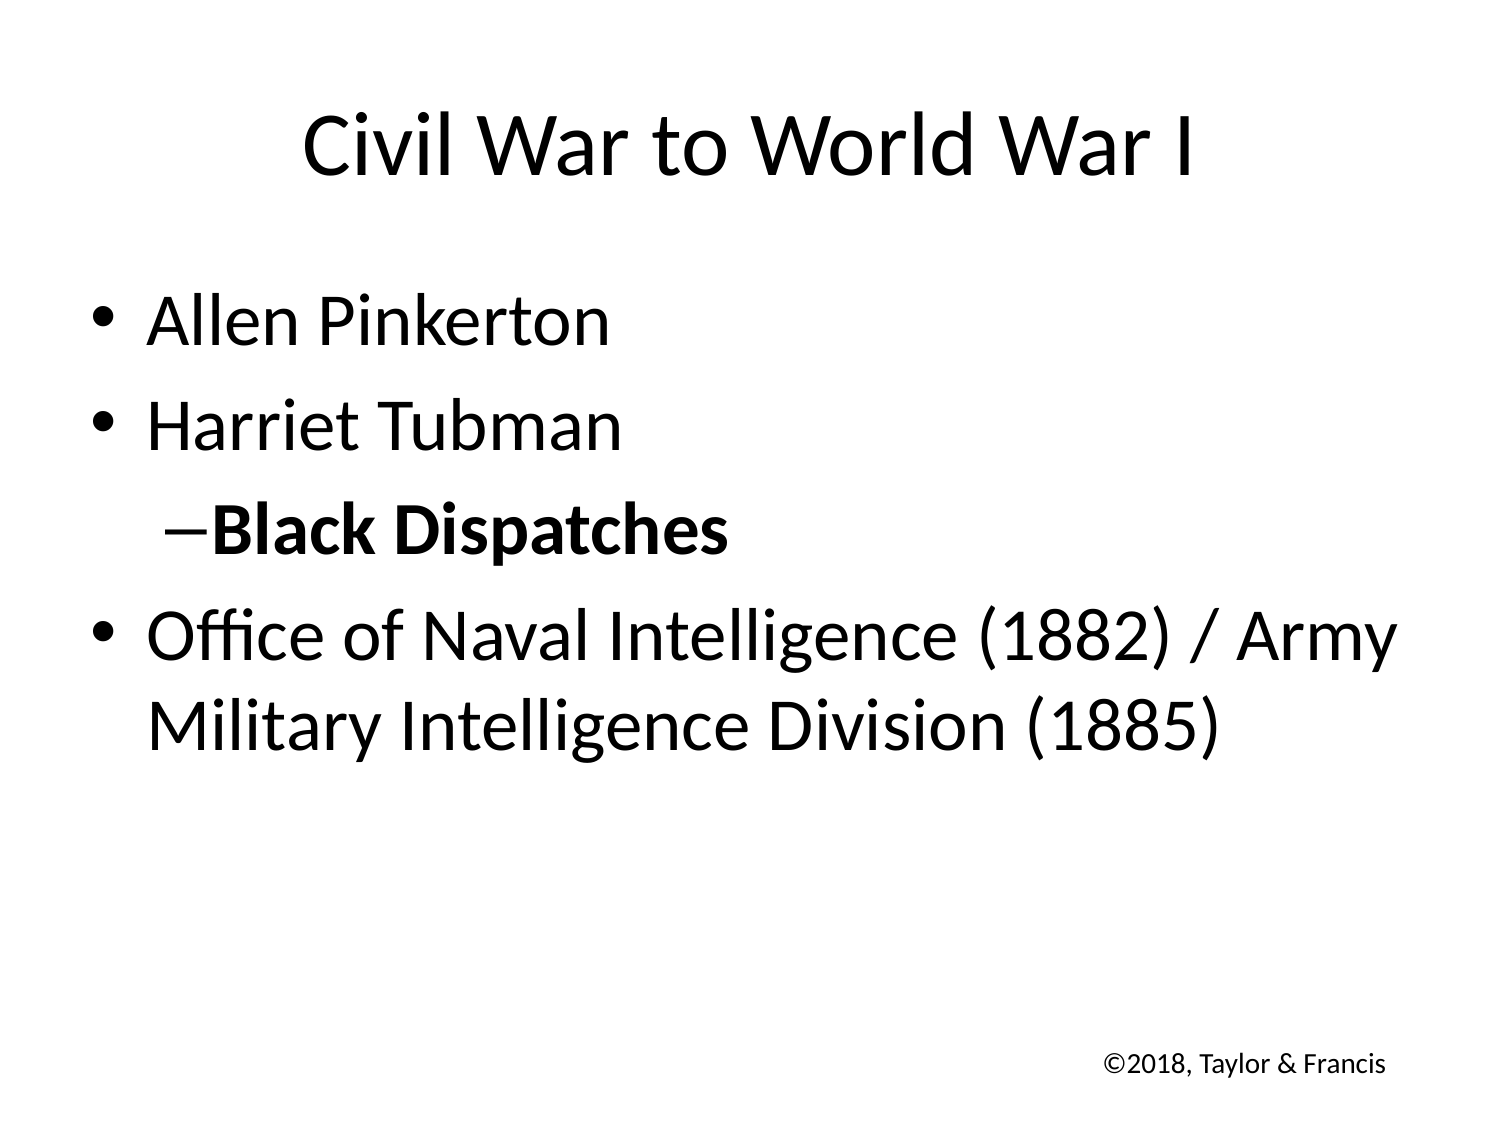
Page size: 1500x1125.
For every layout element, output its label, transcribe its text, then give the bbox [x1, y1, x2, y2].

text_box ©2018, Taylor & Francis [1087, 1037, 1463, 1082]
title Civil War to World War I [75, 45, 1425, 233]
list Allen Pinkerton Harriet Tubman Black Dispatches Office of Naval Intelligence (1882) / Army Military Intelligence Division (1885) [75, 262, 1425, 1005]
